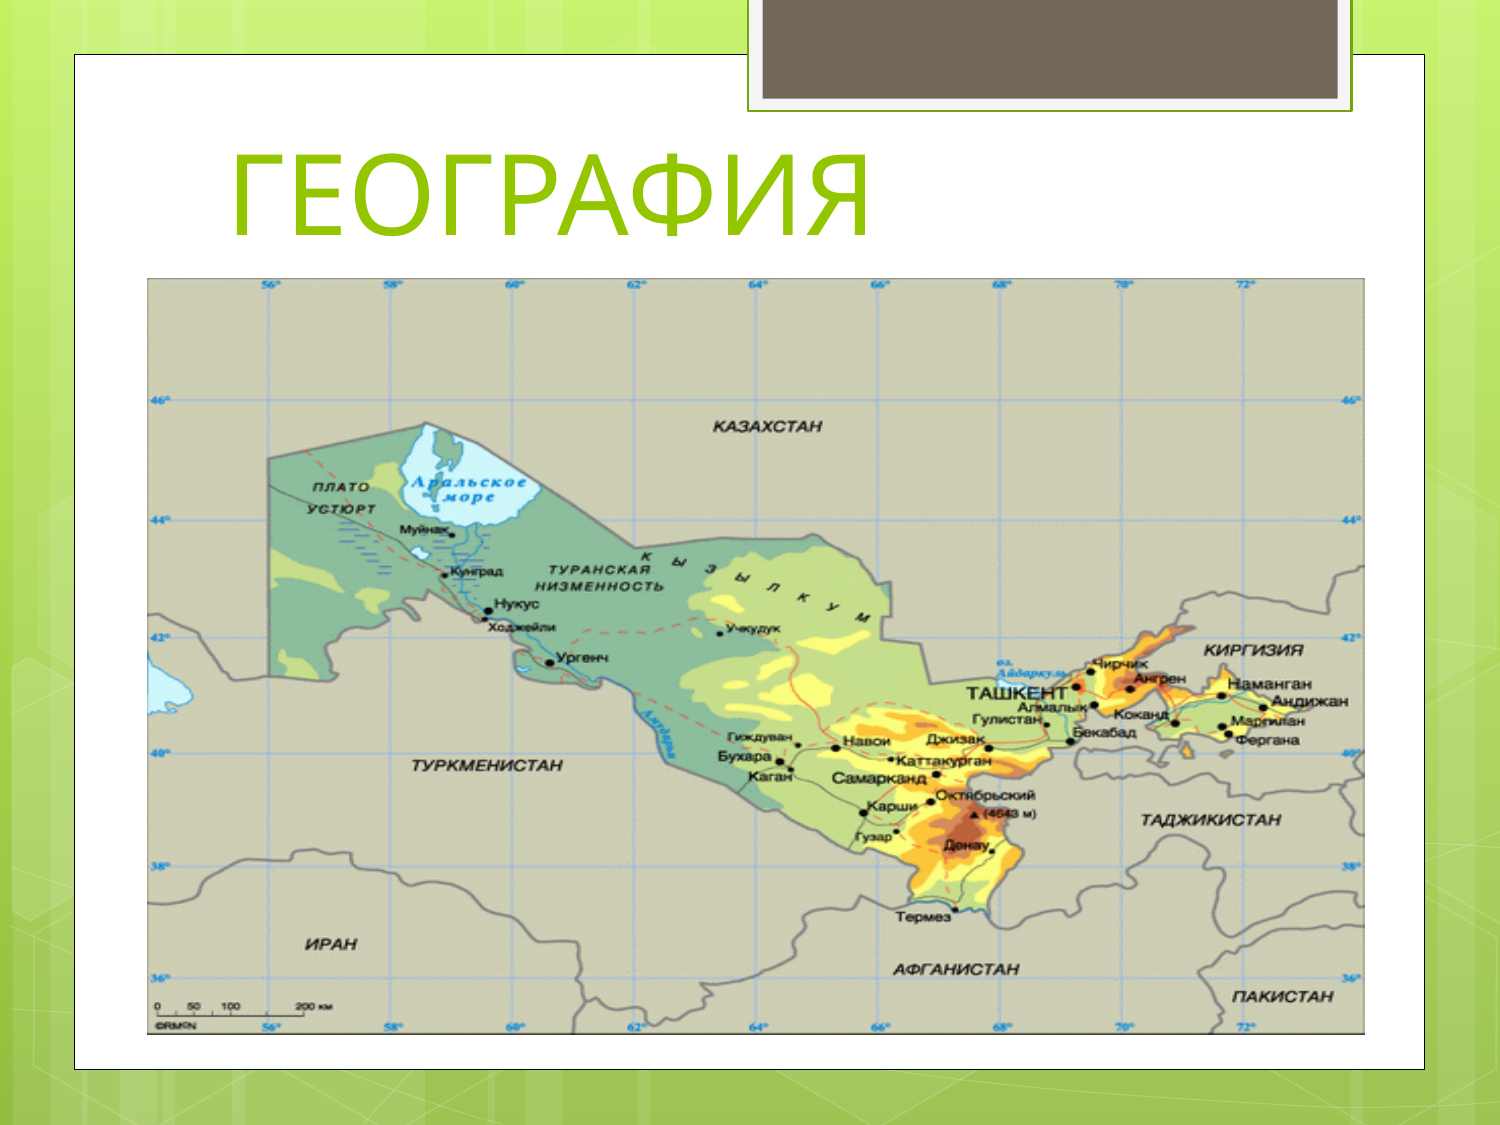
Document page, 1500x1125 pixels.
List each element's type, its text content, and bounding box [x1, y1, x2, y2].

picture [147, 278, 1365, 1036]
title ГЕОГРАФИЯ [123, 90, 1277, 266]
